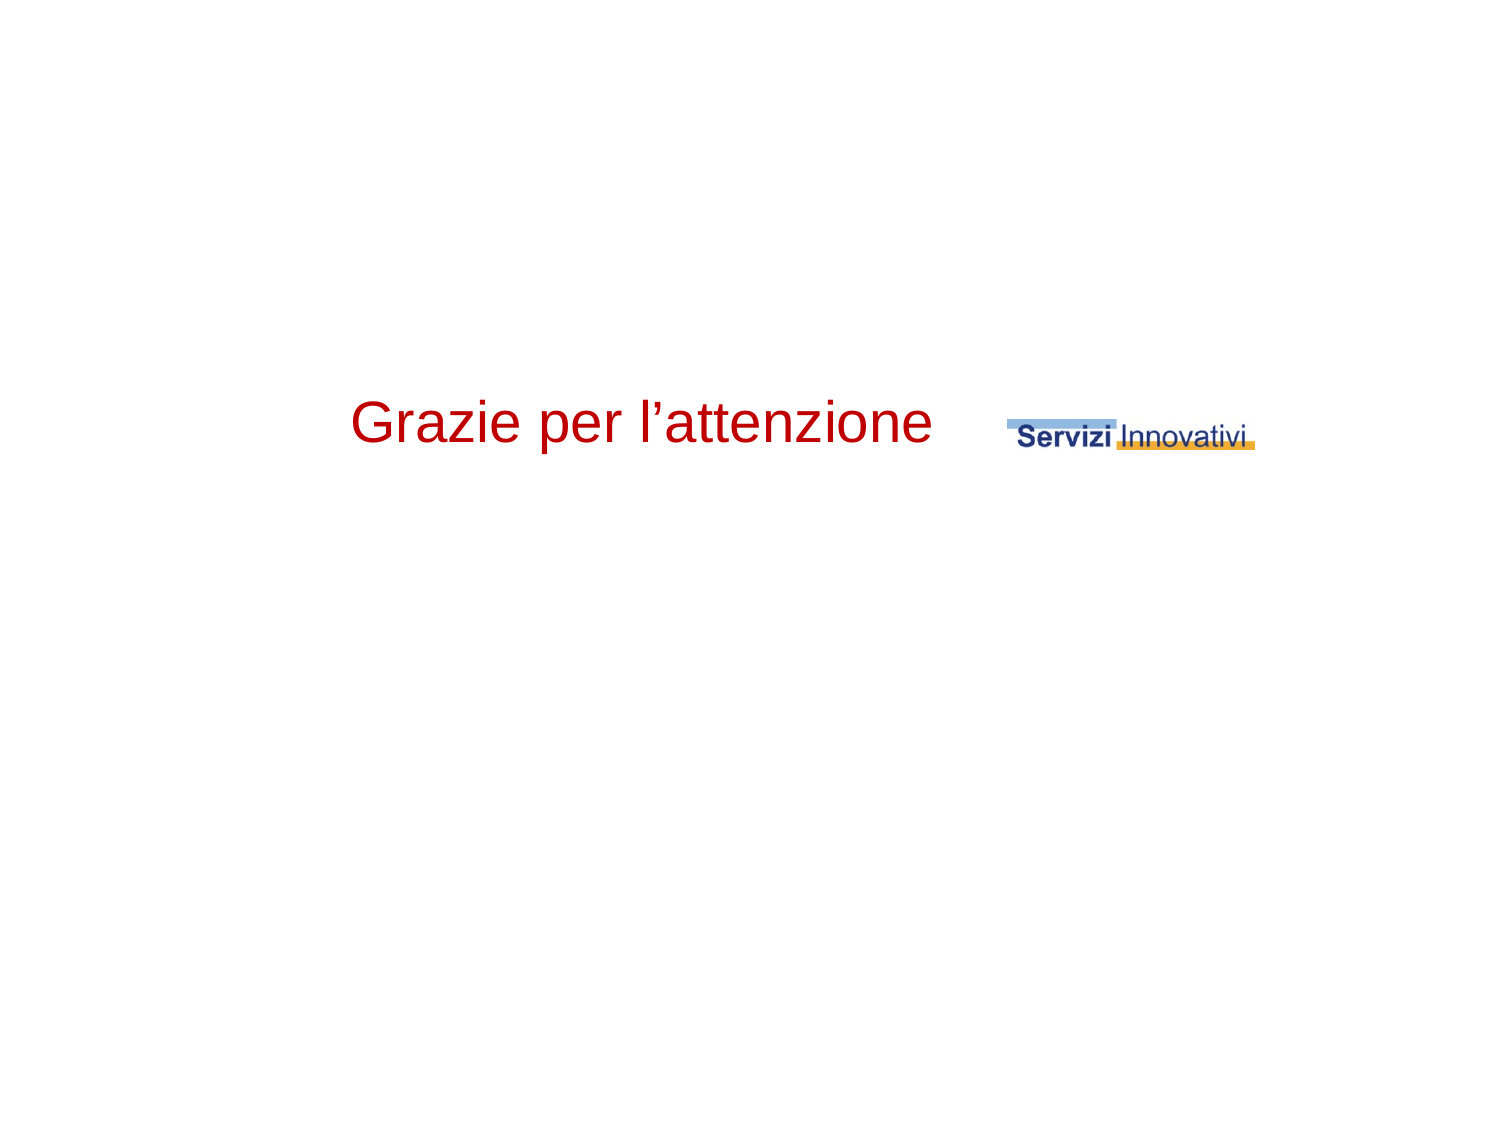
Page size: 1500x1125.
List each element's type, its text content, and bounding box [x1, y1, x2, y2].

picture [1007, 419, 1255, 450]
text_box Grazie per l’attenzione [335, 376, 1032, 462]
